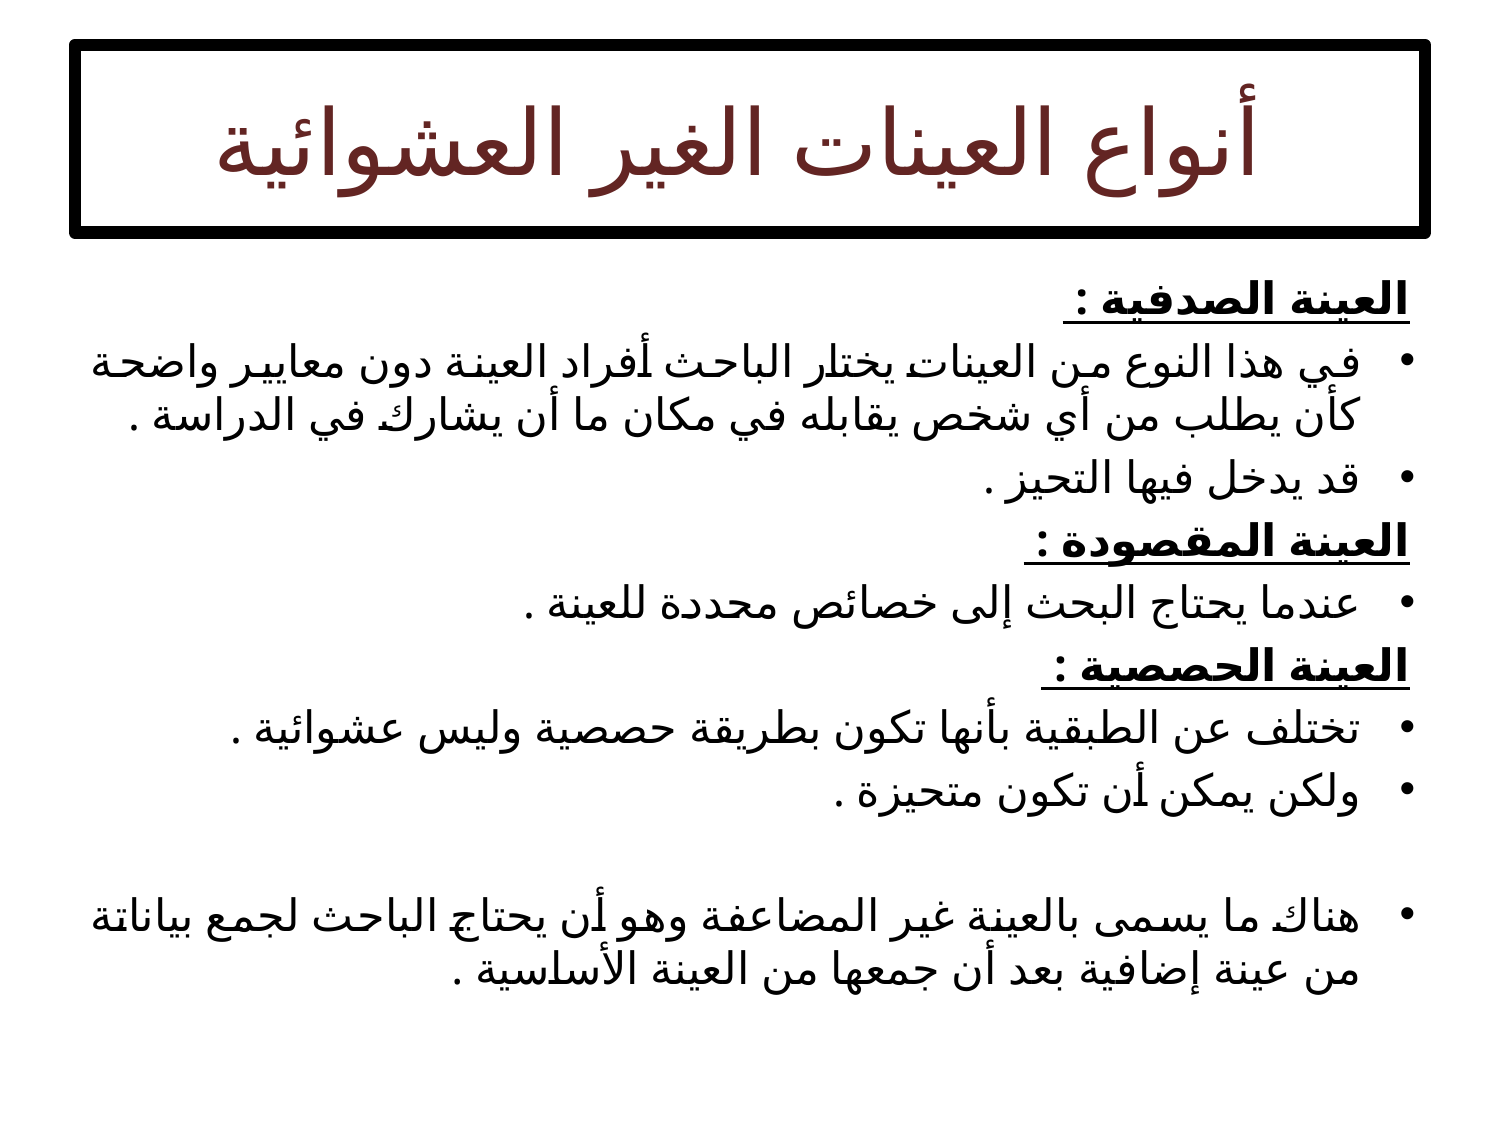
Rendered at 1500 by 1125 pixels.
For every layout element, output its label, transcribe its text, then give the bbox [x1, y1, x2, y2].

title أنواع العينات الغير العشوائية [75, 45, 1425, 233]
list العينة الصدفية : في هذا النوع من العينات يختار الباحث أفراد العينة دون معايير واضحة كأن يطلب من أي شخص يقابله في مكان ما أن يشارك في الدراسة . قد يدخل فيها التحيز . العينة المقصودة : عندما يحتاج البحث إلى خصائص محددة للعينة . العينة الحصصية : تختلف عن الطبقية بأنها تكون بطريقة حصصية وليس عشوائية . ولكن يمكن أن تكون متحيزة . هناك ما يسمى بالعينة غير المضاعفة وهو أن يحتاج الباحث لجمع بياناتة من عينة إضافية بعد أن جمعها من العينة الأساسية . [75, 262, 1425, 1005]
